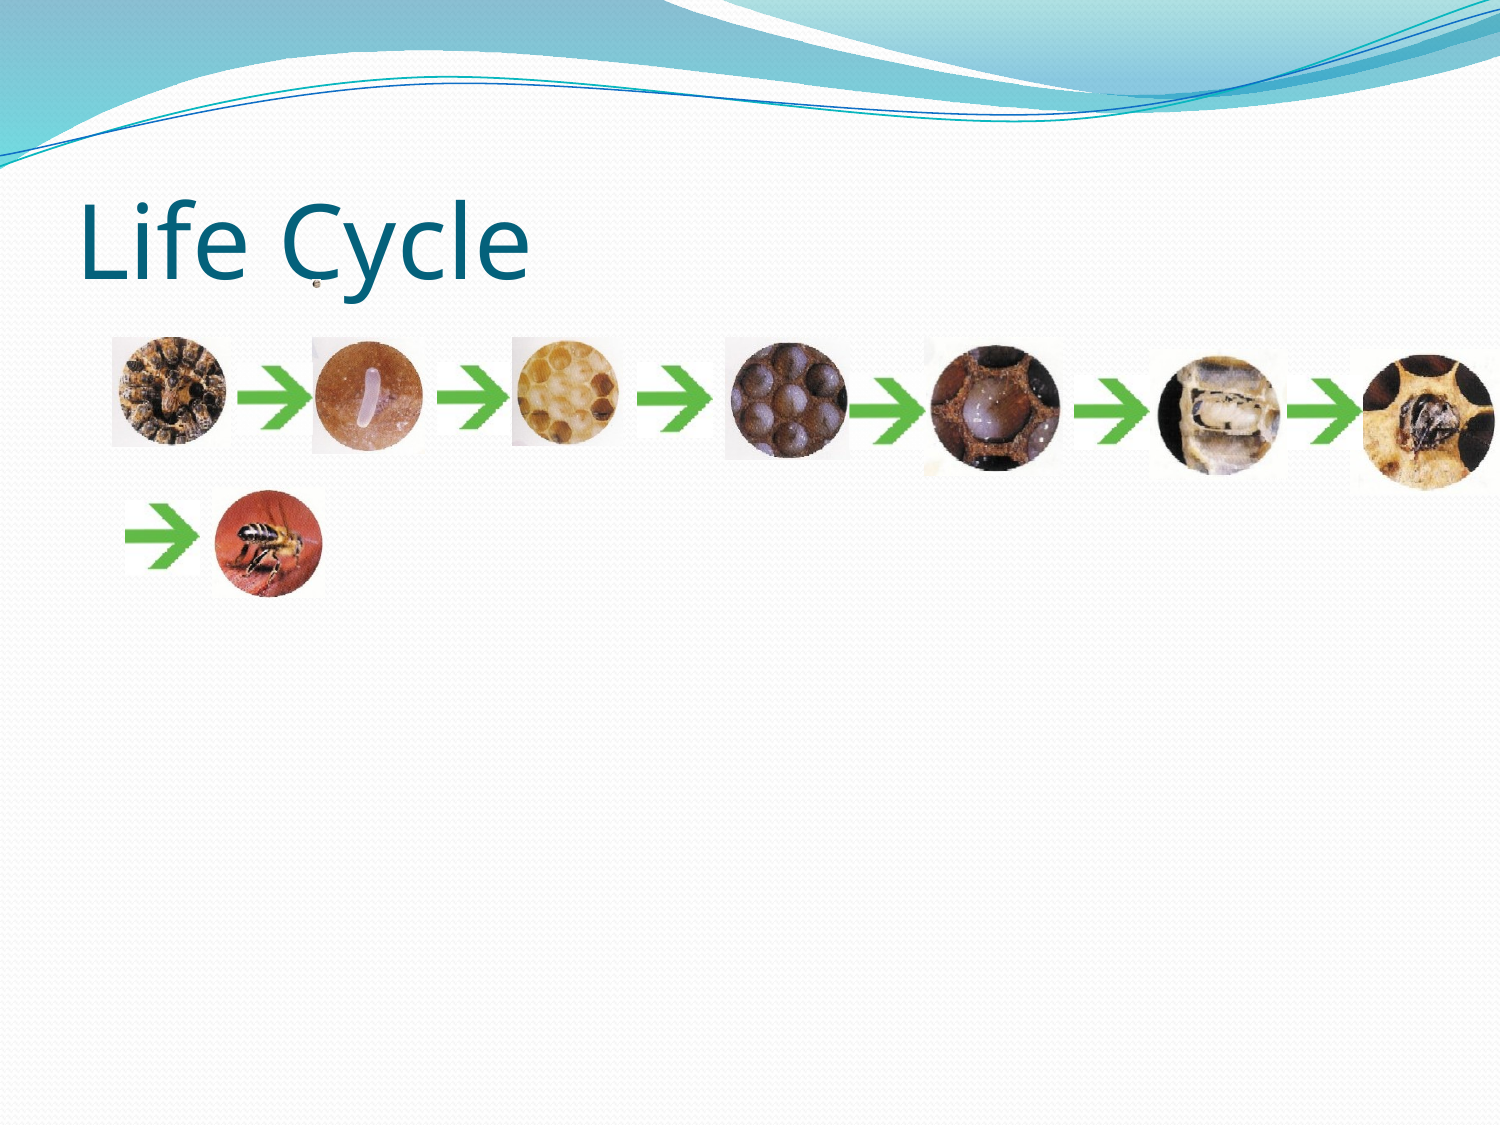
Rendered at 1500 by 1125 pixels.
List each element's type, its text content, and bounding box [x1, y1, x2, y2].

picture [124, 499, 201, 576]
picture [112, 337, 231, 448]
picture [724, 337, 1063, 476]
picture [1074, 349, 1500, 494]
picture [238, 337, 426, 454]
title Life Cycle [75, 112, 1438, 300]
picture [437, 362, 510, 435]
picture [212, 487, 326, 598]
picture [637, 362, 713, 438]
picture [312, 280, 321, 288]
picture [512, 337, 624, 446]
